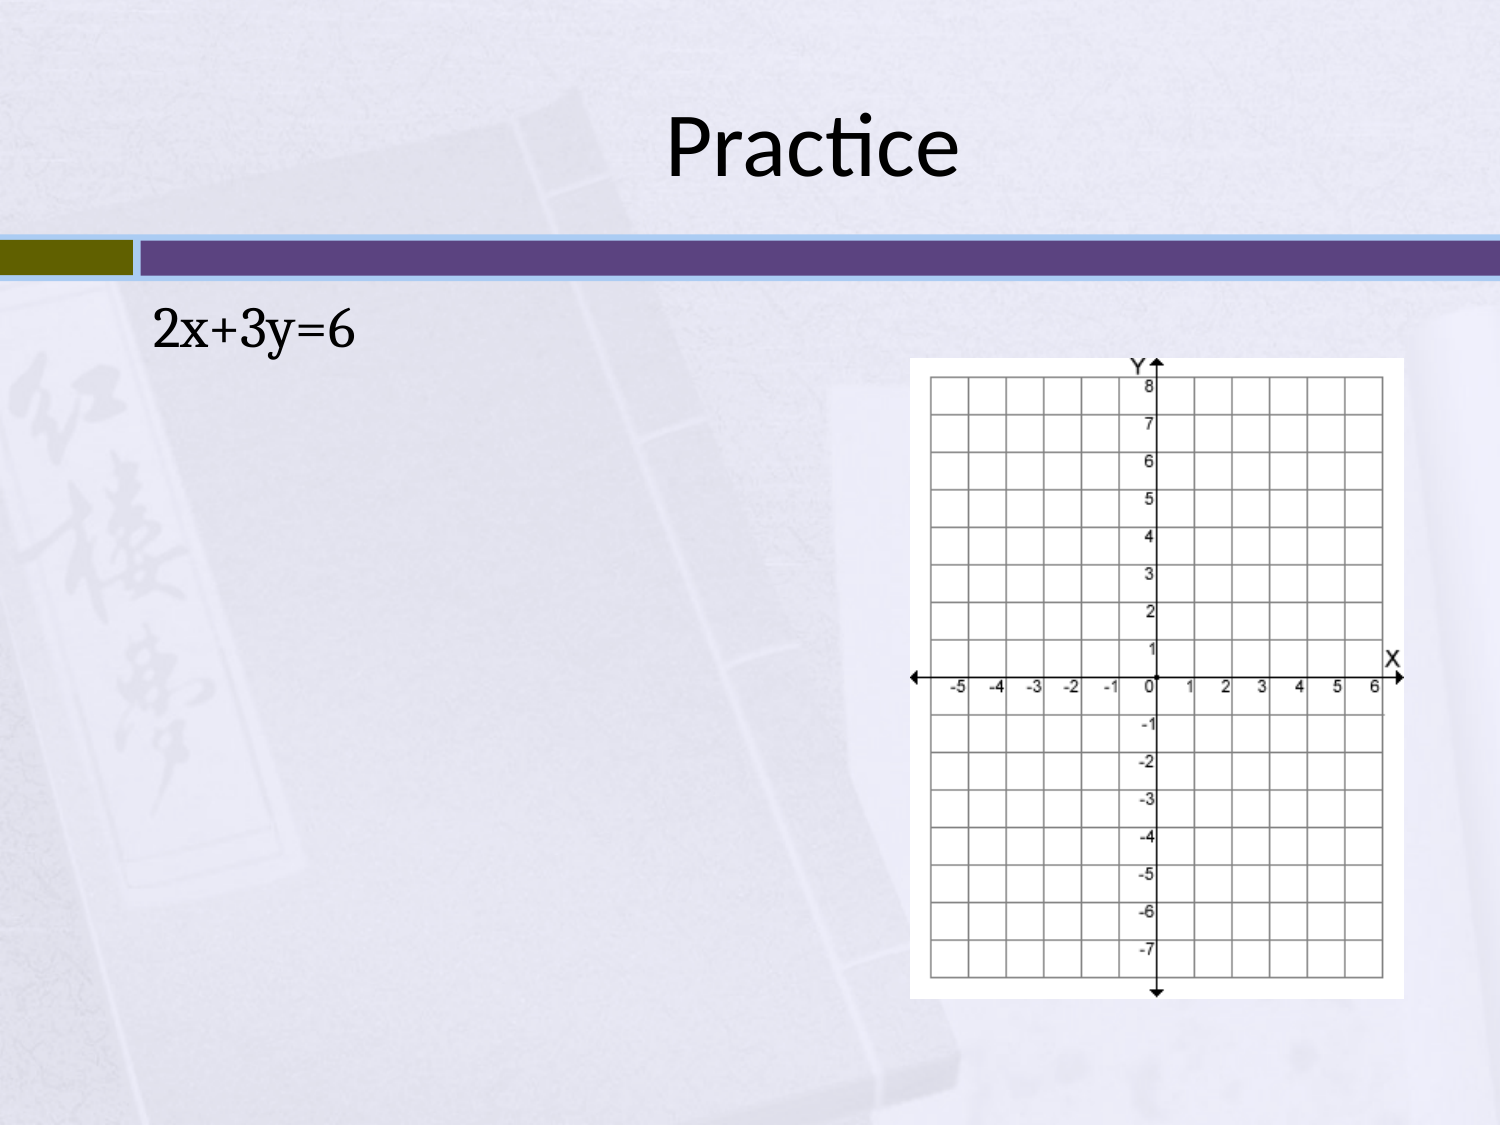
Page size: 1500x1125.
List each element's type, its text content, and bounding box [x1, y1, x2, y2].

list 2x+3y=6 [138, 281, 801, 1076]
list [910, 357, 1404, 1000]
title Practice [138, 46, 1489, 234]
